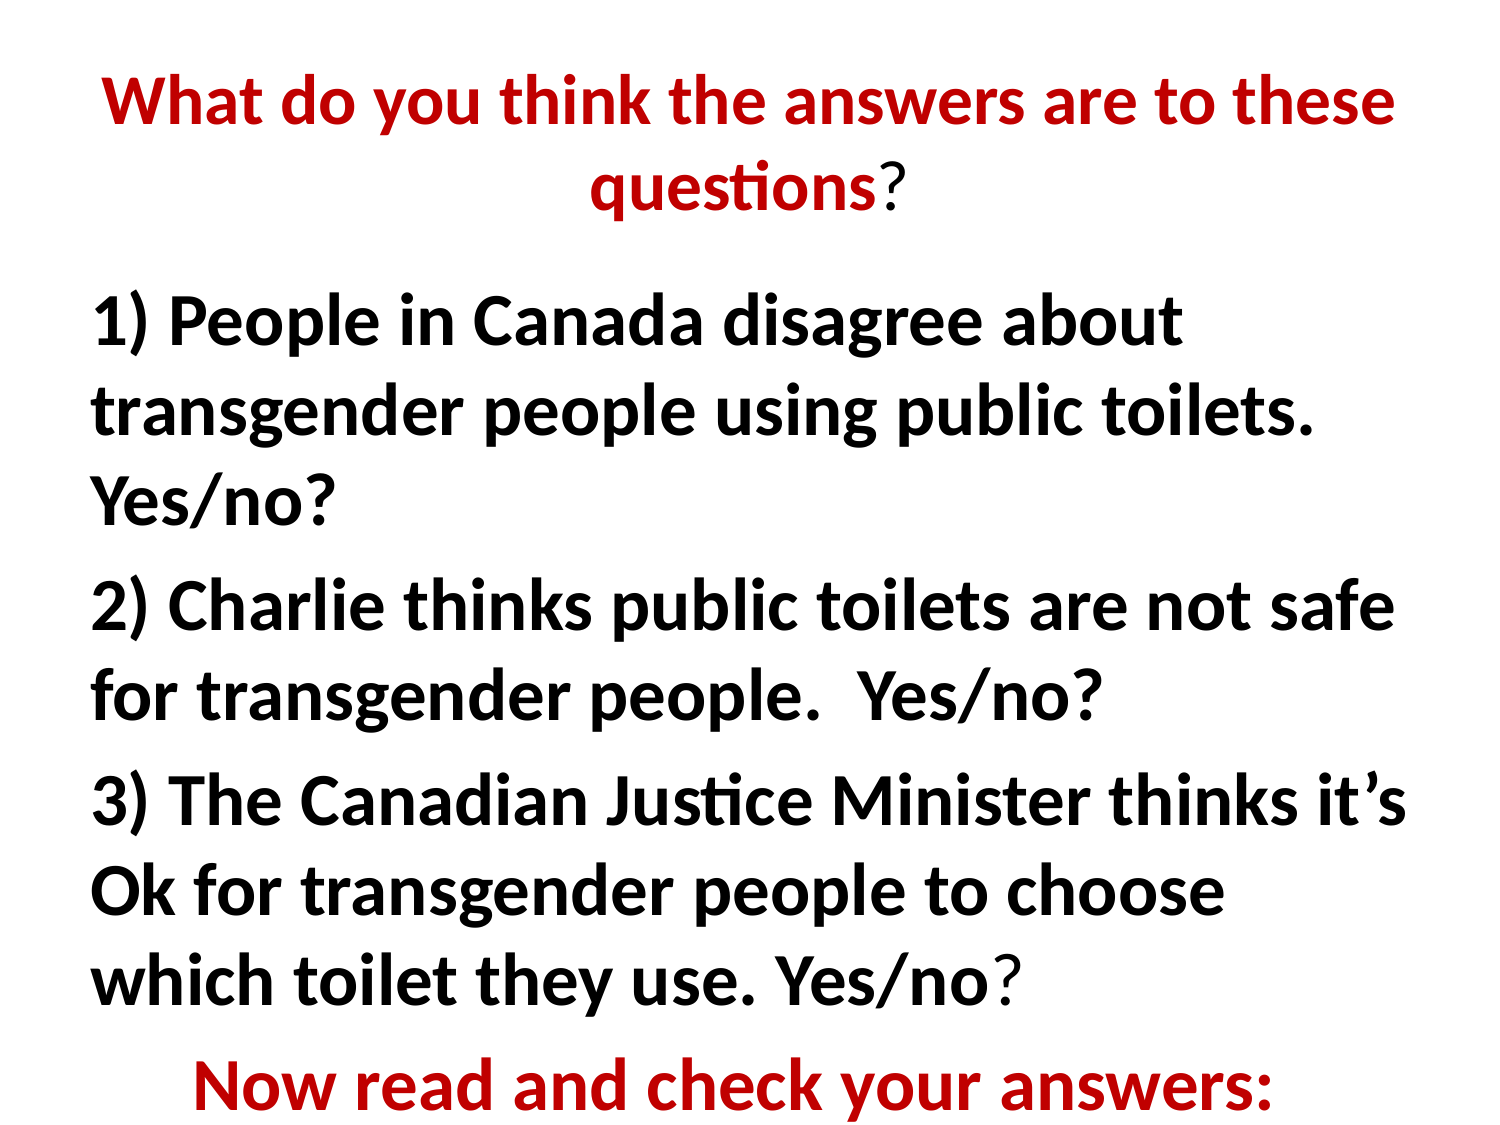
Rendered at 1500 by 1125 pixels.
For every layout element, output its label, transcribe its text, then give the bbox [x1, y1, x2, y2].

list 1) People in Canada disagree about transgender people using public toilets. Yes/no? 2) Charlie thinks public toilets are not safe for transgender people. Yes/no? 3) The Canadian Justice Minister thinks it’s Ok for transgender people to choose which toilet they use. Yes/no? Now read and check your answers: [75, 262, 1425, 1005]
title What do you think the answers are to these questions? [75, 45, 1425, 233]
